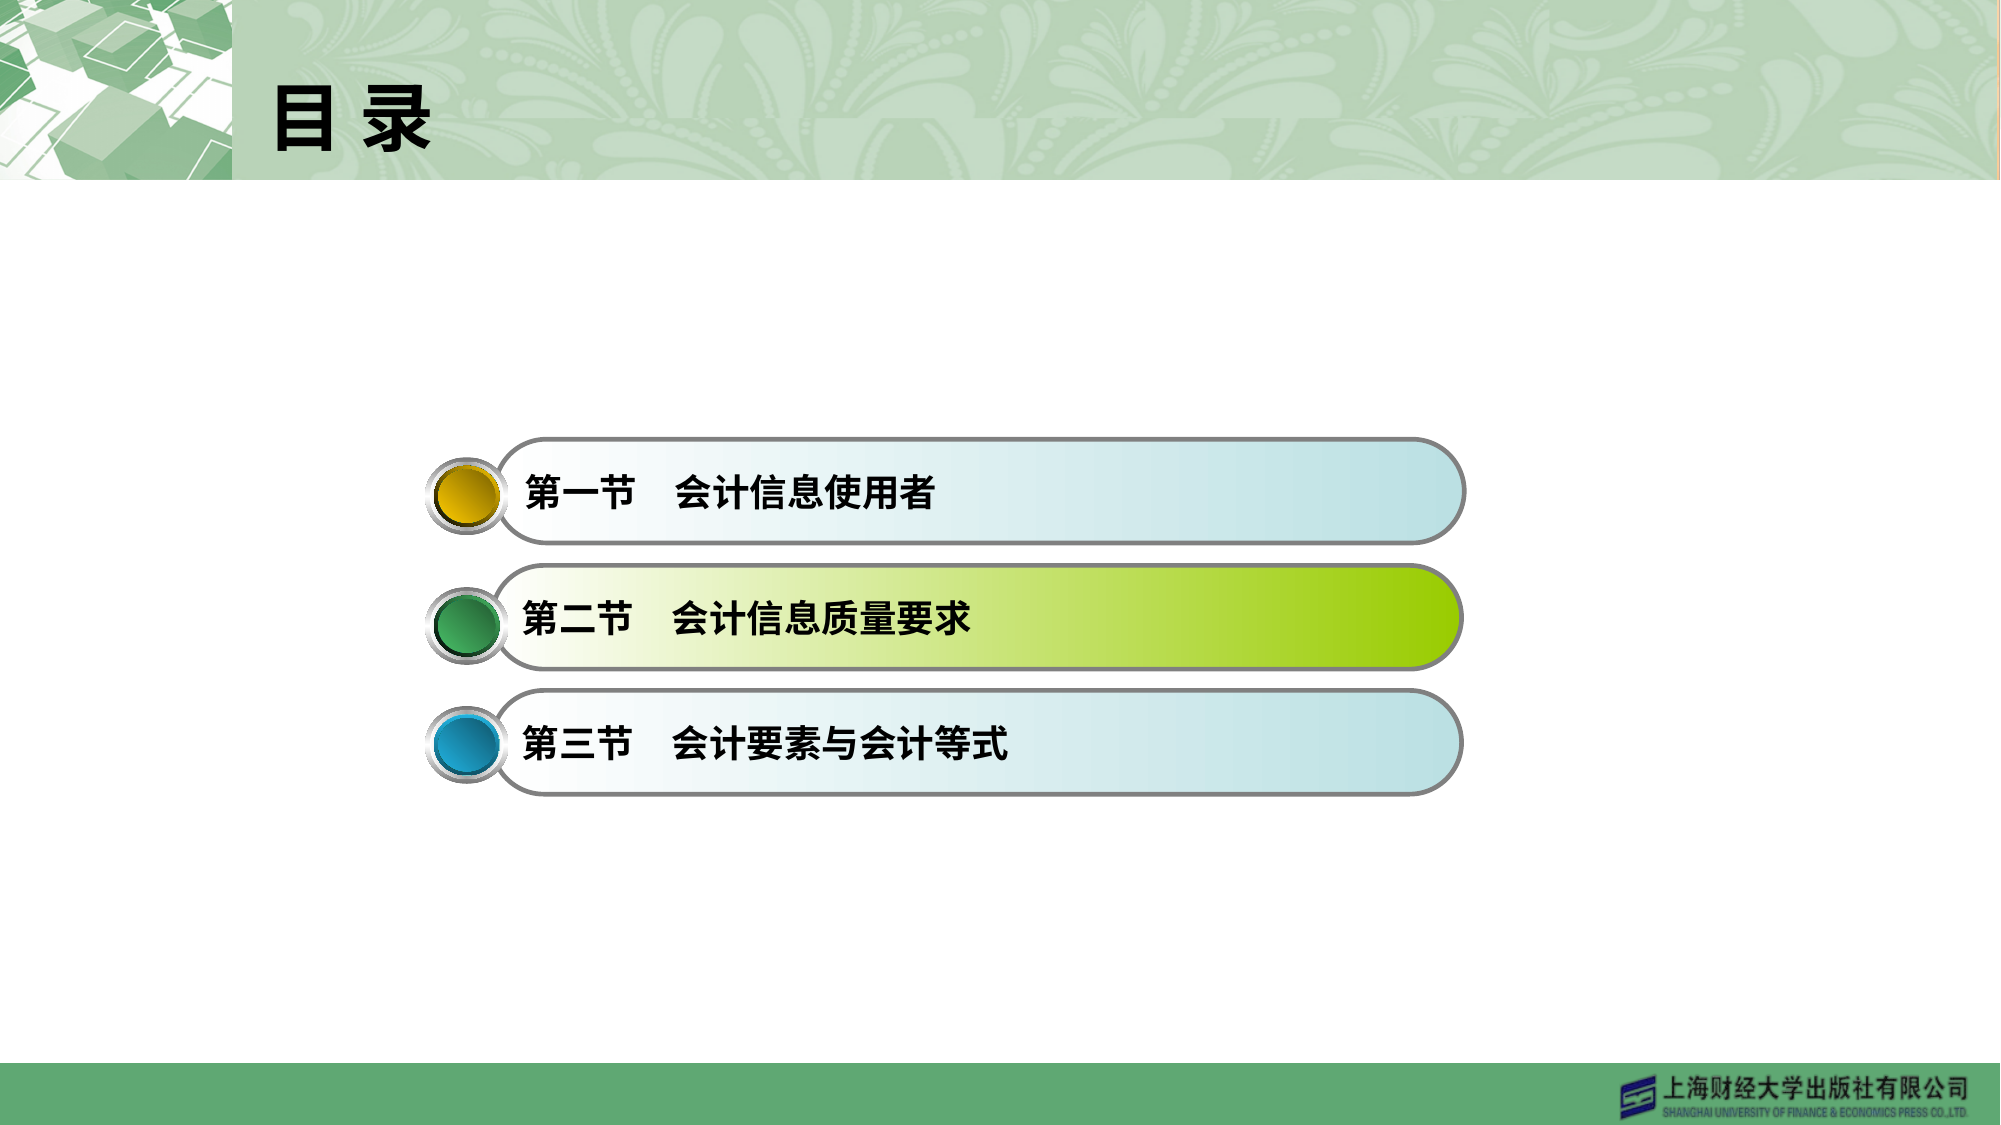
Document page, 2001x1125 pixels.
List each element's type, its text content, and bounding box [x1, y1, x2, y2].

title 目 录 [252, 64, 1609, 168]
picture [0, 0, 2001, 1125]
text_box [424, 439, 1465, 795]
